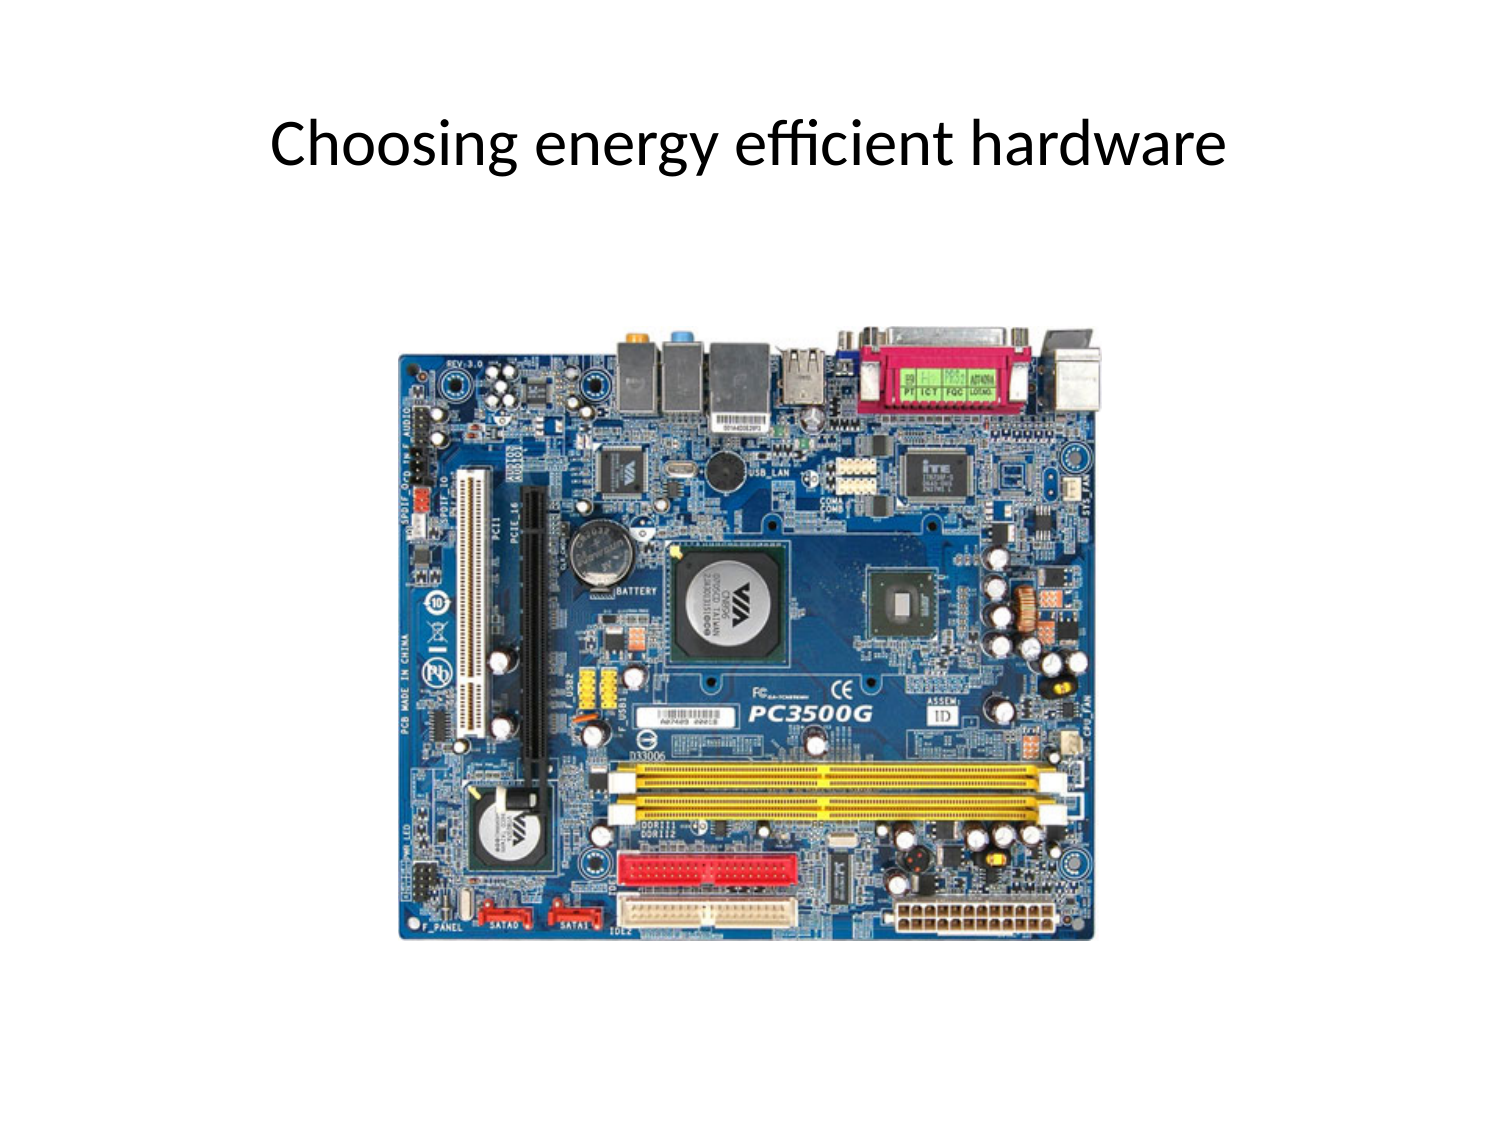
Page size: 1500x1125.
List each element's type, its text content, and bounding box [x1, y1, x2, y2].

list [398, 326, 1102, 941]
title Choosing energy efficient hardware [75, 45, 1425, 233]
